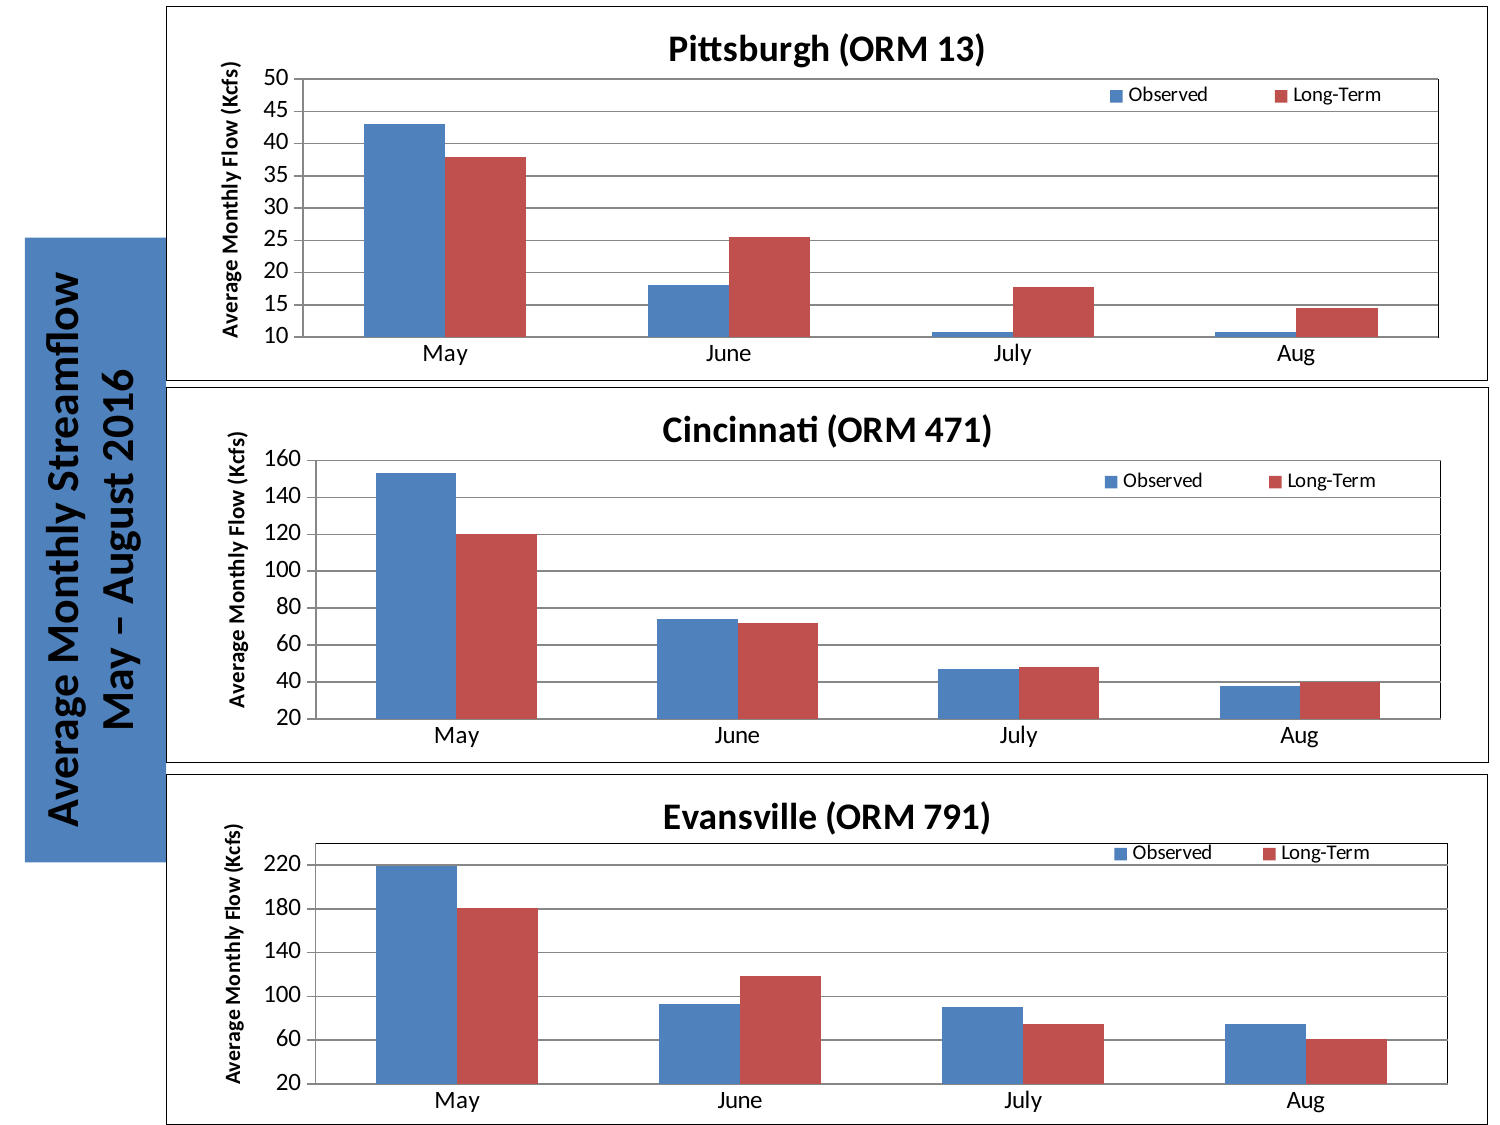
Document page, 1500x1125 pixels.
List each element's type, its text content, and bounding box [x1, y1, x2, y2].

chart [166, 5, 1488, 382]
chart [166, 774, 1488, 1125]
chart [166, 387, 1490, 763]
text_box Average Monthly Streamflow May – August 2016 [24, 237, 167, 863]
